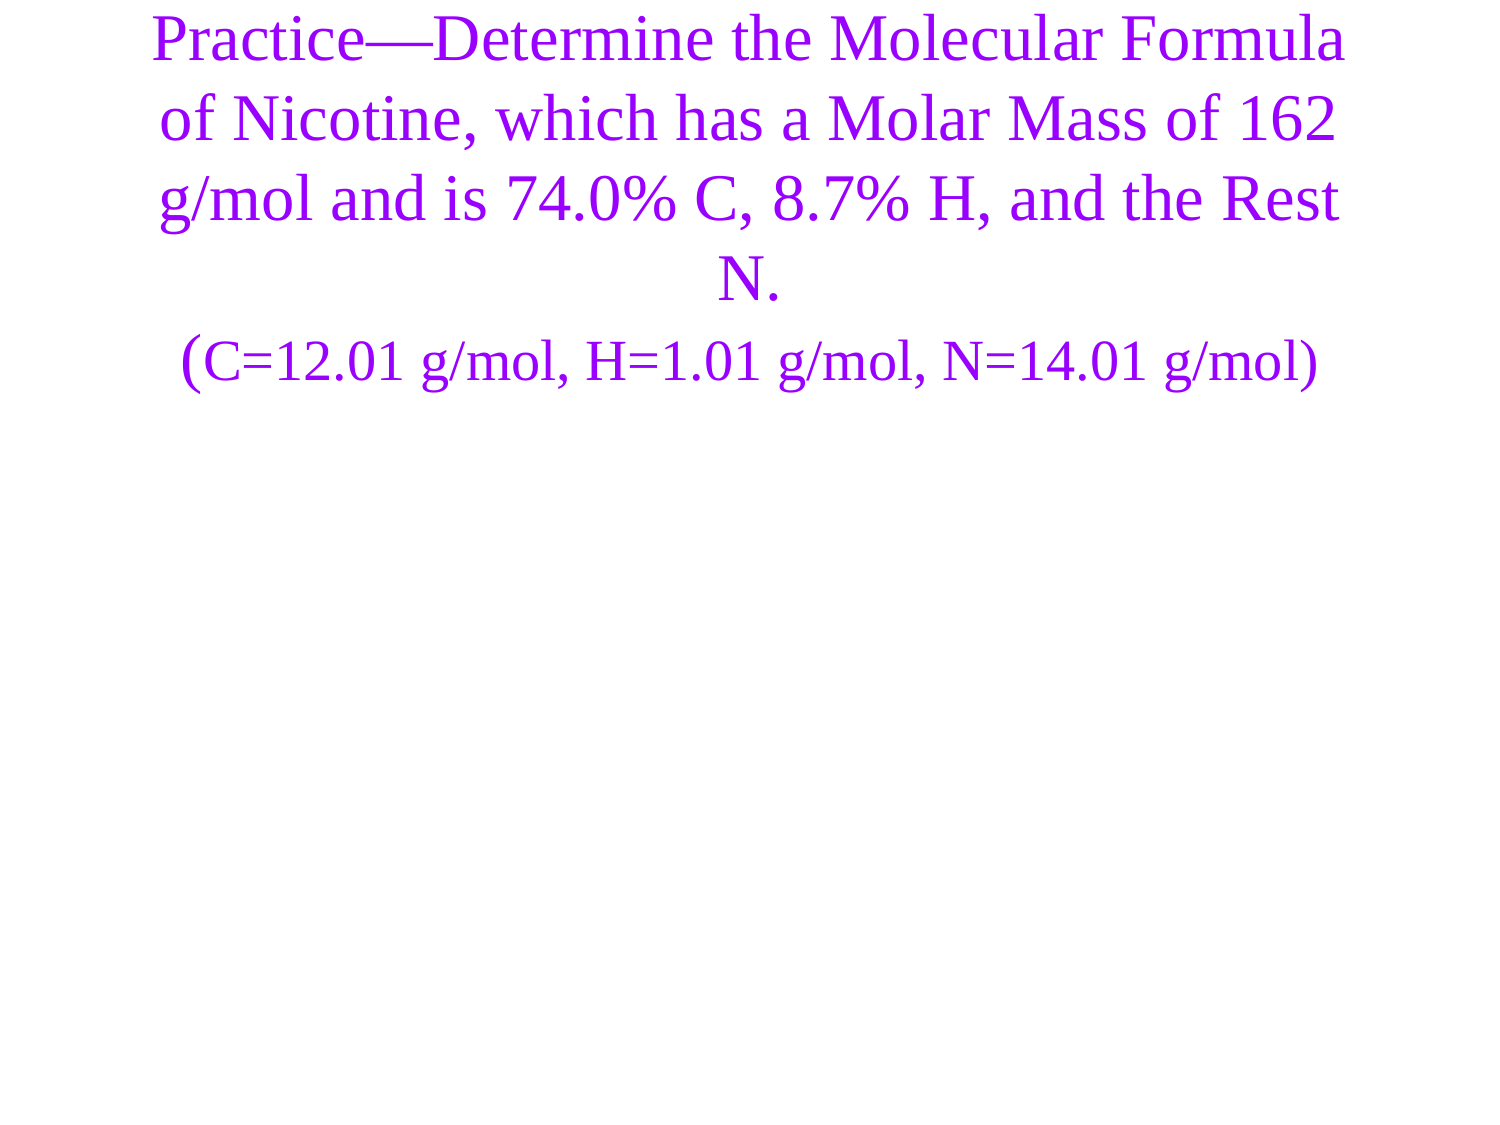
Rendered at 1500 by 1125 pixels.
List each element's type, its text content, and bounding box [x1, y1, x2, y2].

text_box Practice—Determine the Molecular Formula of Nicotine, which has a Molar Mass of 162 g/mol and is 74.0% C, 8.7% H, and the Rest N. (C=12.01 g/mol, H=1.01 g/mol, N=14.01 g/mol) [112, 99, 1388, 288]
